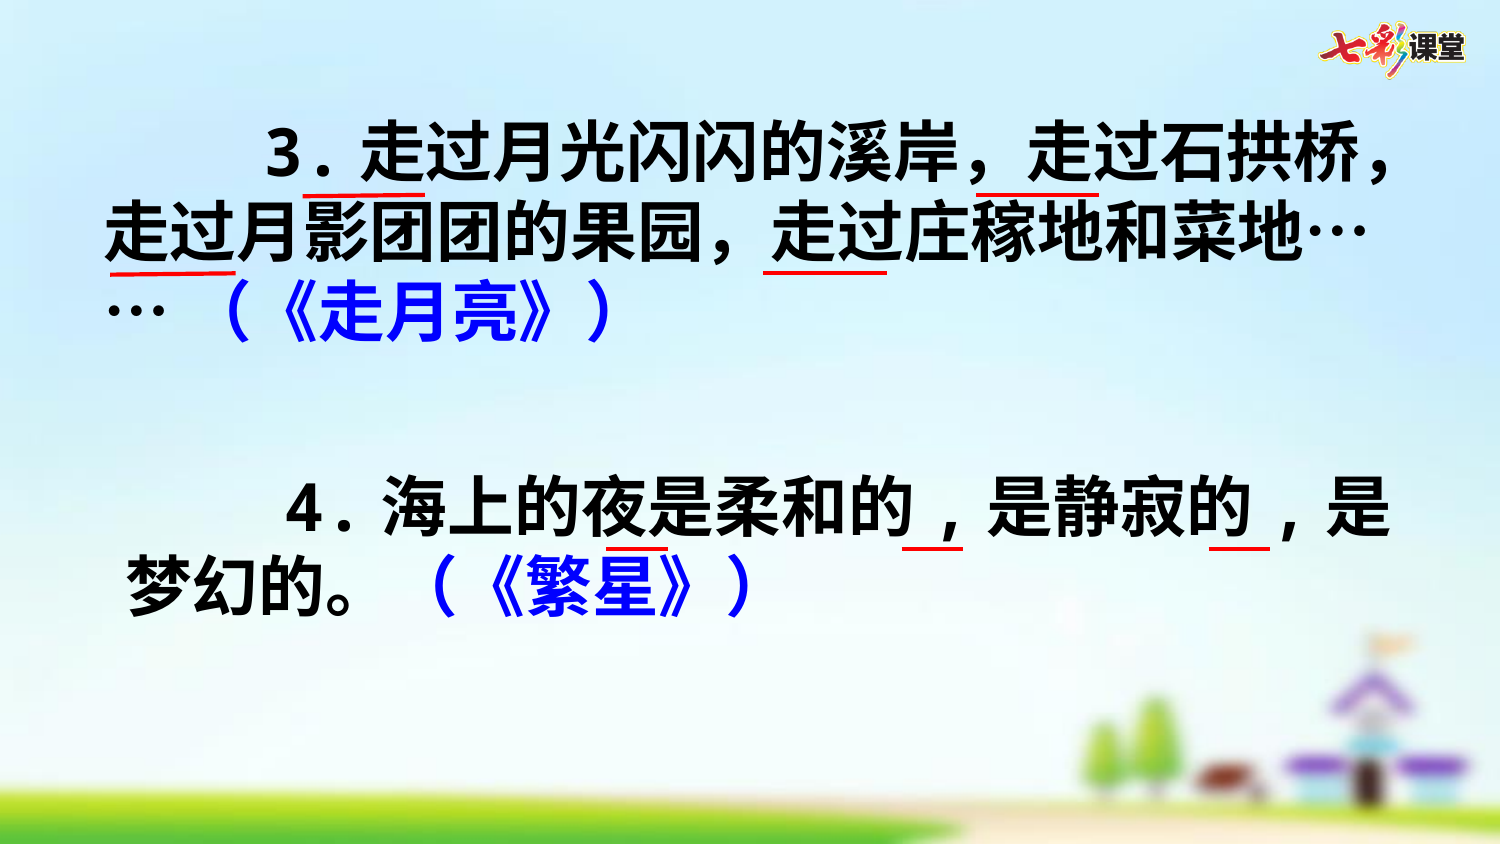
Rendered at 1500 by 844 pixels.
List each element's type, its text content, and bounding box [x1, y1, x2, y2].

picture [0, 0, 1500, 844]
text_box 4.海上的夜是柔和的,是静寂的,是梦幻的。（《繁星》） [110, 457, 1424, 633]
text_box 3.走过月光闪闪的溪岸，走过石拱桥，走过月影团团的果园，走过庄稼地和菜地…… （《走月亮》） [88, 102, 1449, 358]
